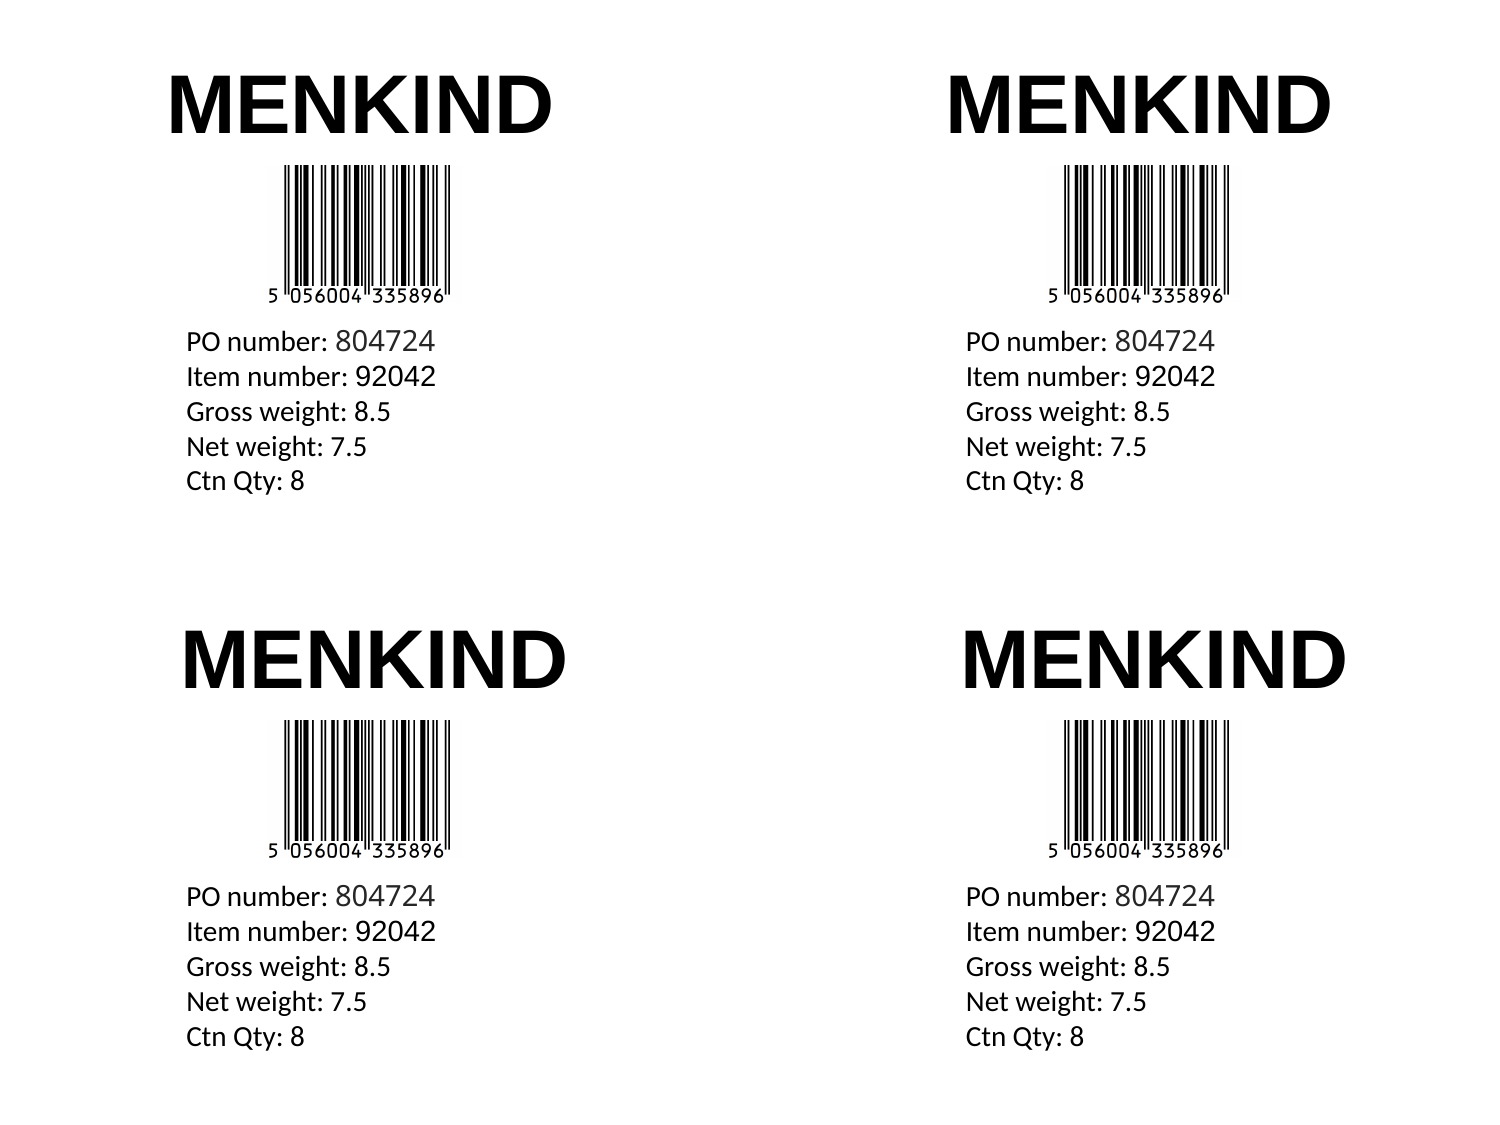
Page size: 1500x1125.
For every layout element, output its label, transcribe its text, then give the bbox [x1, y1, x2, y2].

text_box PO number: 804724 Item number: 92042 Gross weight: 8.5 Net weight: 7.5 Ctn Qty: 8 [171, 869, 550, 1060]
text_box MENKIND [147, 42, 573, 158]
text_box MENKIND [147, 597, 603, 713]
picture [1045, 720, 1242, 858]
text_box MENKIND [927, 597, 1382, 713]
text_box PO number: 804724 Item number: 92042 Gross weight: 8.5 Net weight: 7.5 Ctn Qty: 8 [171, 314, 576, 505]
picture [265, 720, 462, 858]
text_box MENKIND [927, 42, 1353, 158]
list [265, 165, 462, 303]
picture [1045, 165, 1242, 303]
text_box PO number: 804724 Item number: 92042 Gross weight: 8.5 Net weight: 7.5 Ctn Qty: 8 [950, 869, 1329, 1060]
text_box PO number: 804724 Item number: 92042 Gross weight: 8.5 Net weight: 7.5 Ctn Qty: 8 [950, 314, 1355, 505]
